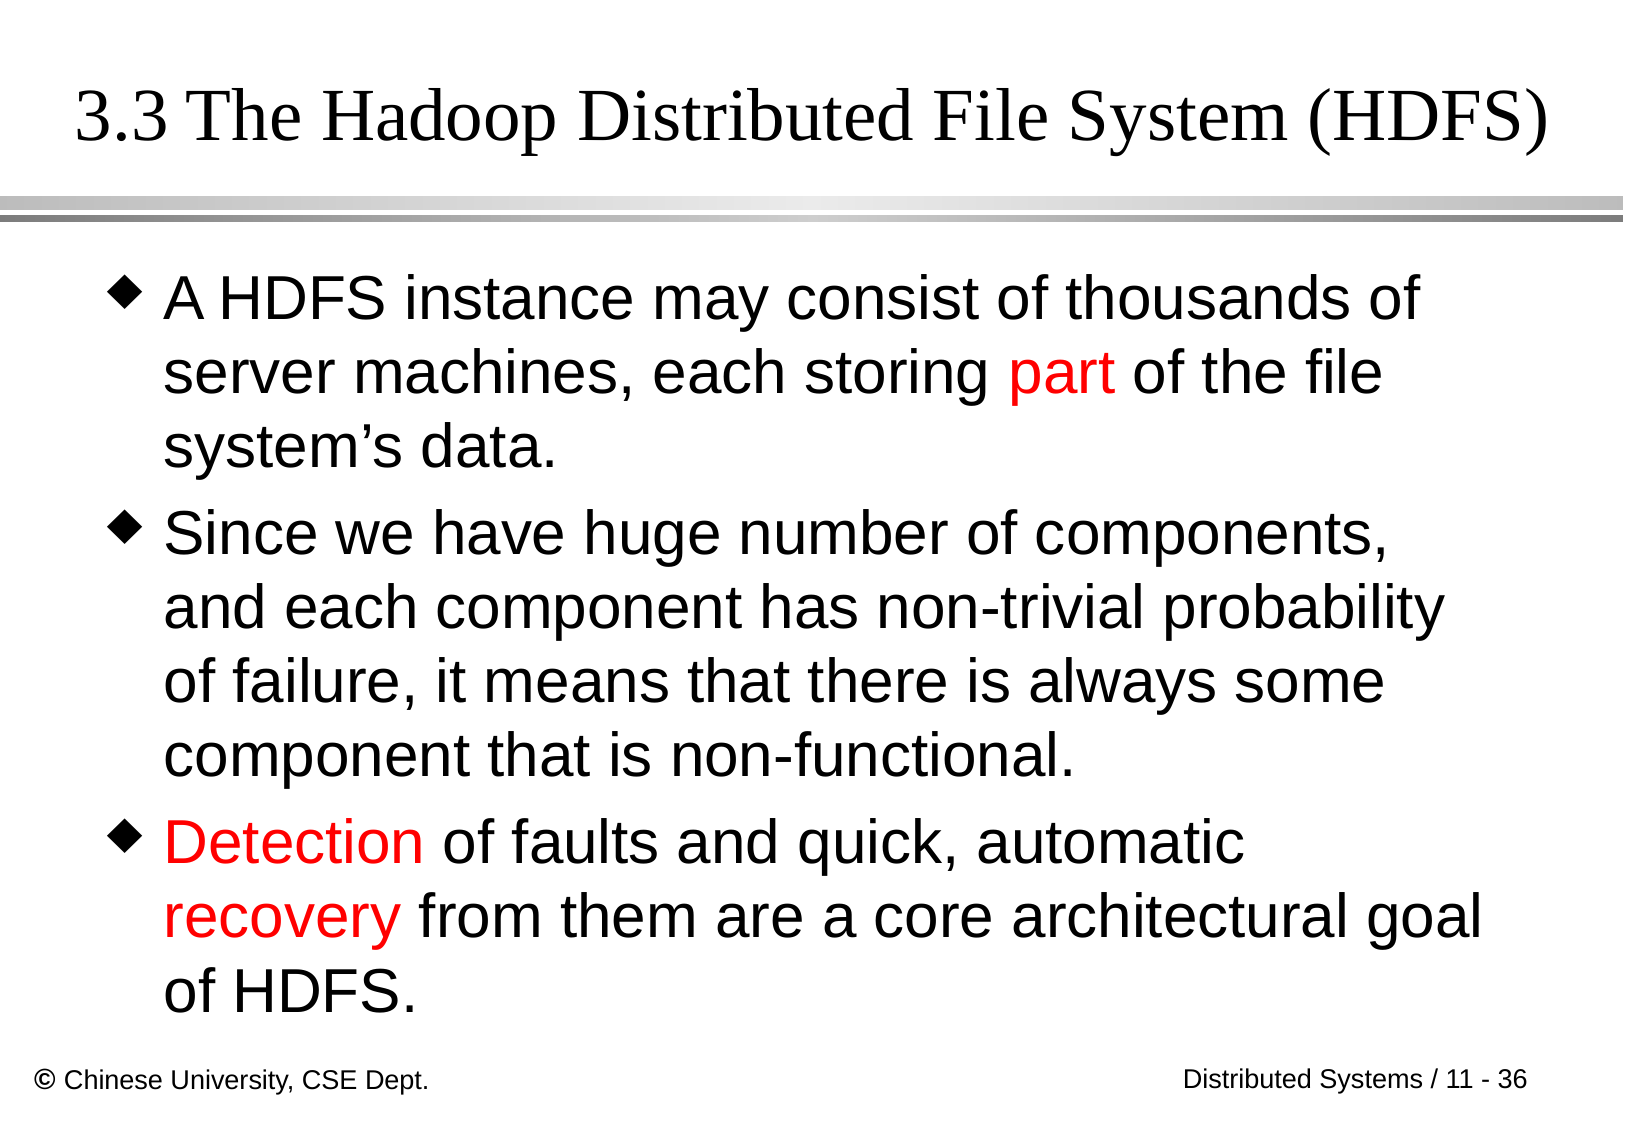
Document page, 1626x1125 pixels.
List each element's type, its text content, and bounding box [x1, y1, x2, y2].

list A HDFS instance may consist of thousands of server machines, each storing part of the file system’s data. Since we have huge number of components, and each component has non-trivial probability of failure, it means that there is always some component that is non-functional. Detection of faults and quick, automatic recovery from them are a core architectural goal of HDFS. [92, 249, 1506, 1038]
title 3.3 The Hadoop Distributed File System (HDFS) [50, 62, 1575, 163]
